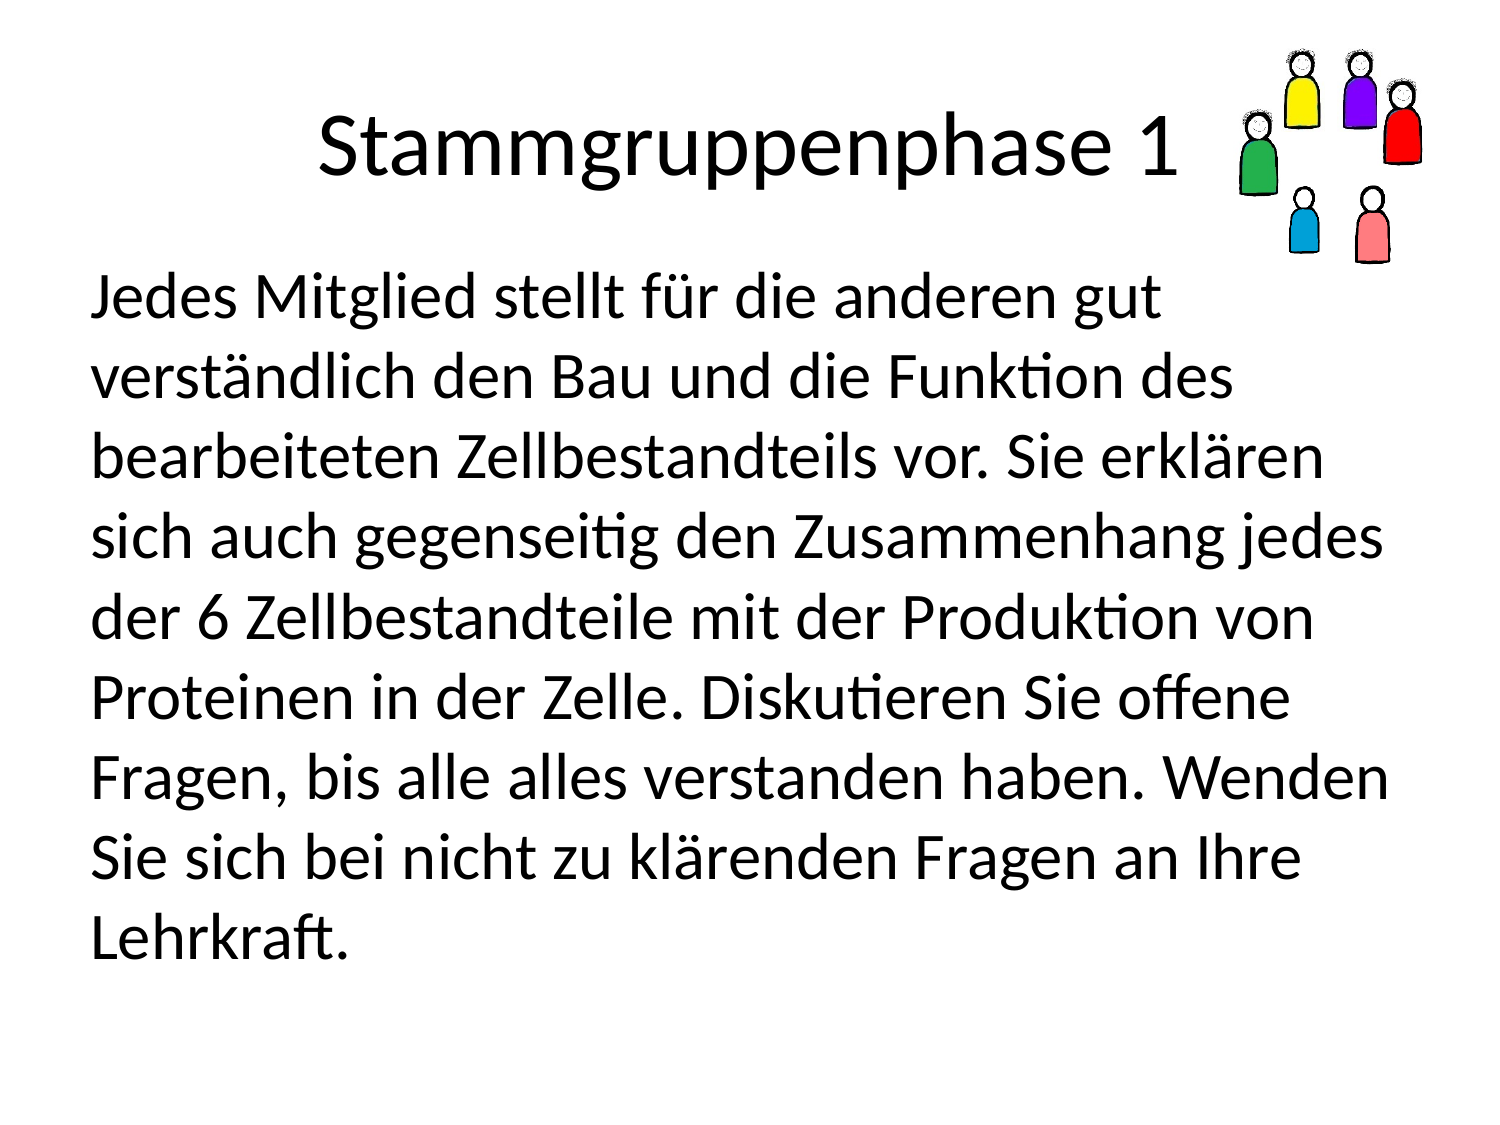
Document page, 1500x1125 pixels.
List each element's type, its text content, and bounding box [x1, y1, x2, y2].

list Jedes Mitglied stellt für die anderen gut verständlich den Bau und die Funktion des bearbeiteten Zellbestandteils vor. Sie erklären sich auch gegenseitig den Zusammenhang jedes der 6 Zellbestandteile mit der Produktion von Proteinen in der Zelle. Diskutieren Sie offene Fragen, bis alle alles verstanden haben. Wenden Sie sich bei nicht zu klärenden Fragen an Ihre Lehrkraft. [75, 244, 1425, 987]
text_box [1233, 48, 1426, 267]
title Stammgruppenphase 1 [75, 45, 1425, 233]
